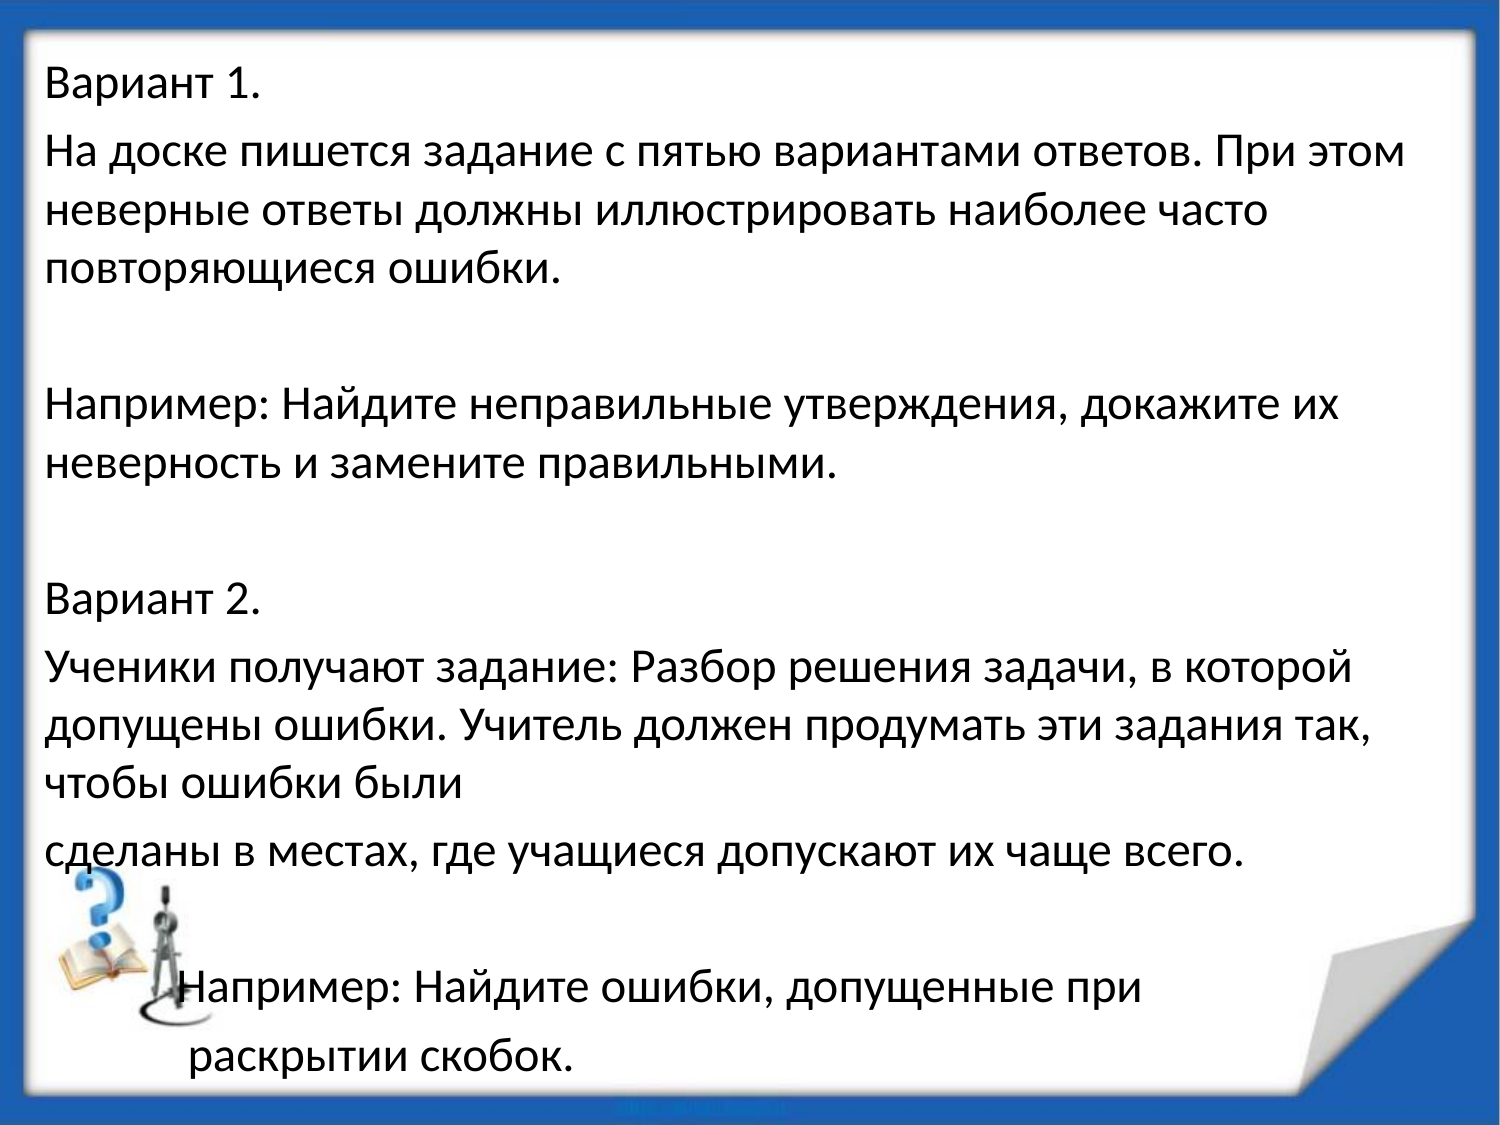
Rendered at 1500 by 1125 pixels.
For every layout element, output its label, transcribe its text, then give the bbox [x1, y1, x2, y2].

picture [0, 0, 1500, 1125]
list Вариант 1. На доске пишется задание с пятью вариантами ответов. При этом неверные ответы должны иллюстрировать наиболее часто повторяющиеся ошибки. Например: Найдите неправильные утверждения, докажите их неверность и замените правильными. Вариант 2. Ученики получают задание: Разбор решения задачи, в которой допущены ошибки. Учитель должен продумать эти задания так, чтобы ошибки были сделаны в местах, где учащиеся допускают их чаще всего. Например: Найдите ошибки, допущенные при раскрытии скобок. [29, 42, 1447, 1094]
